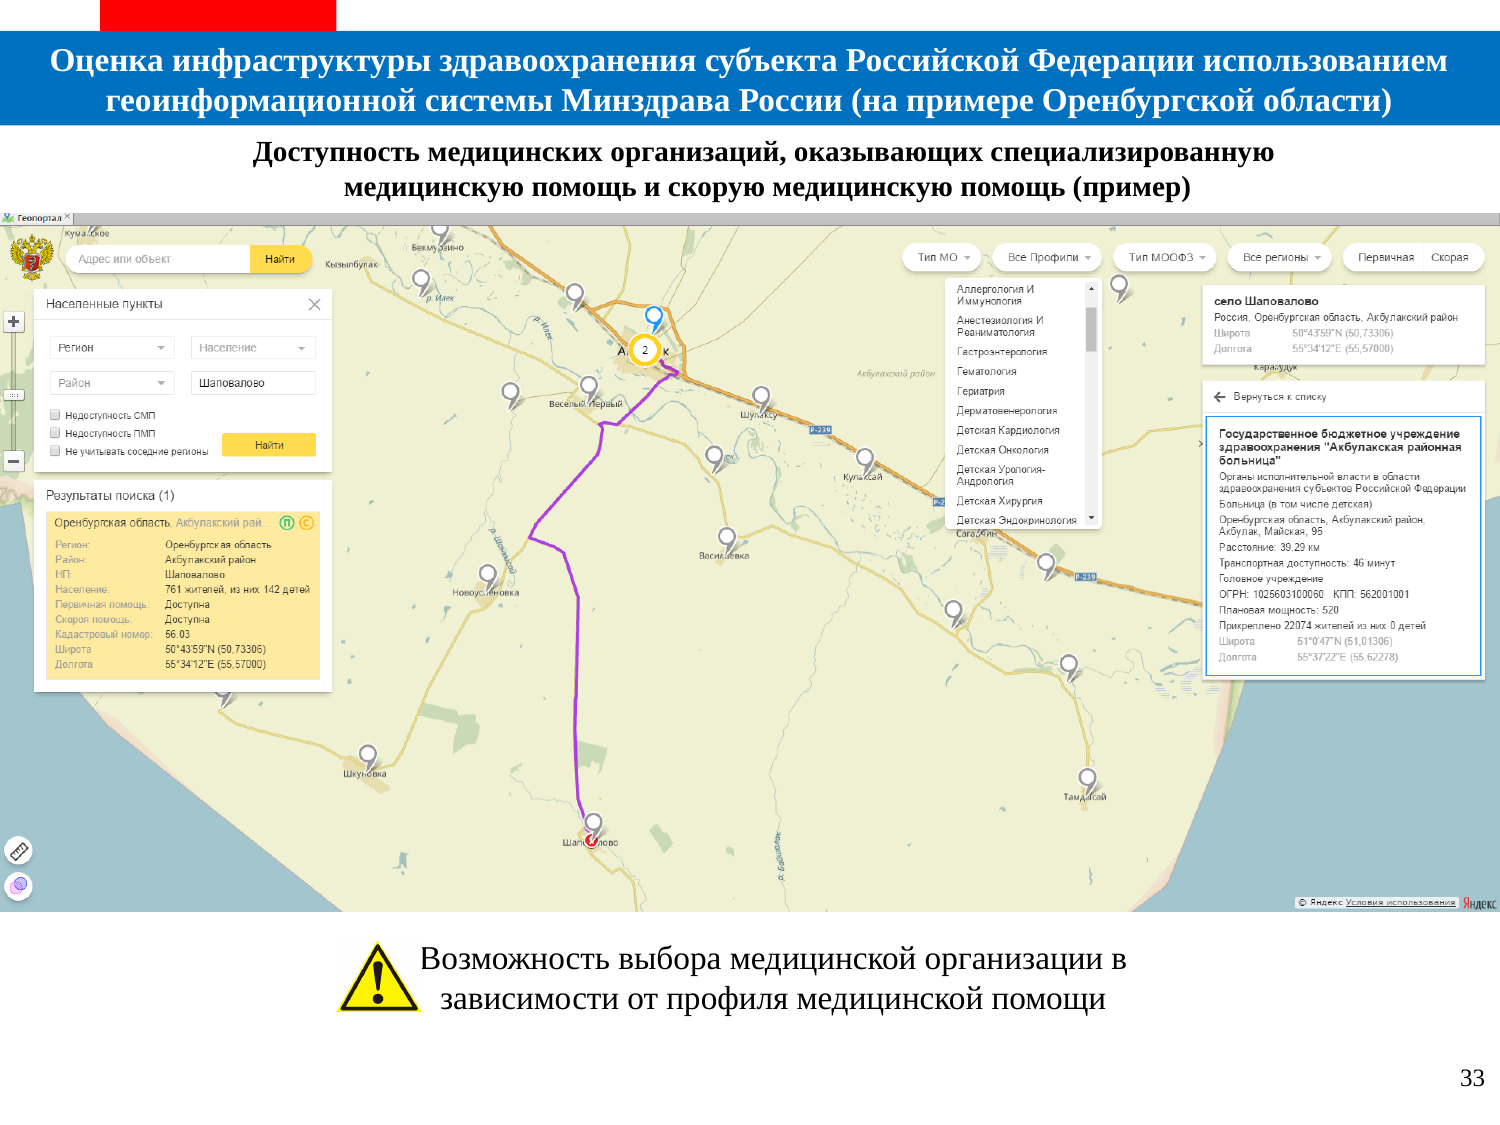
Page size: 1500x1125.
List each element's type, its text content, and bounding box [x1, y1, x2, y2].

text_box Оценка инфраструктуры здравоохранения субъекта Российской Федерации использованием геоинформационной системы Минздрава России (на примере Оренбургской области) [0, 29, 1500, 127]
text_box Доступность медицинских организаций, оказывающих специализированную медицинскую помощь и скорую медицинскую помощь (пример) [123, 125, 1412, 211]
text_box [98, 0, 338, 33]
slide_number 33 [1149, 1046, 1500, 1107]
picture [336, 940, 422, 1012]
picture [0, 212, 1500, 912]
text_box Возможность выбора медицинской организации в зависимости от профиля медицинской помощи [383, 928, 1164, 1024]
